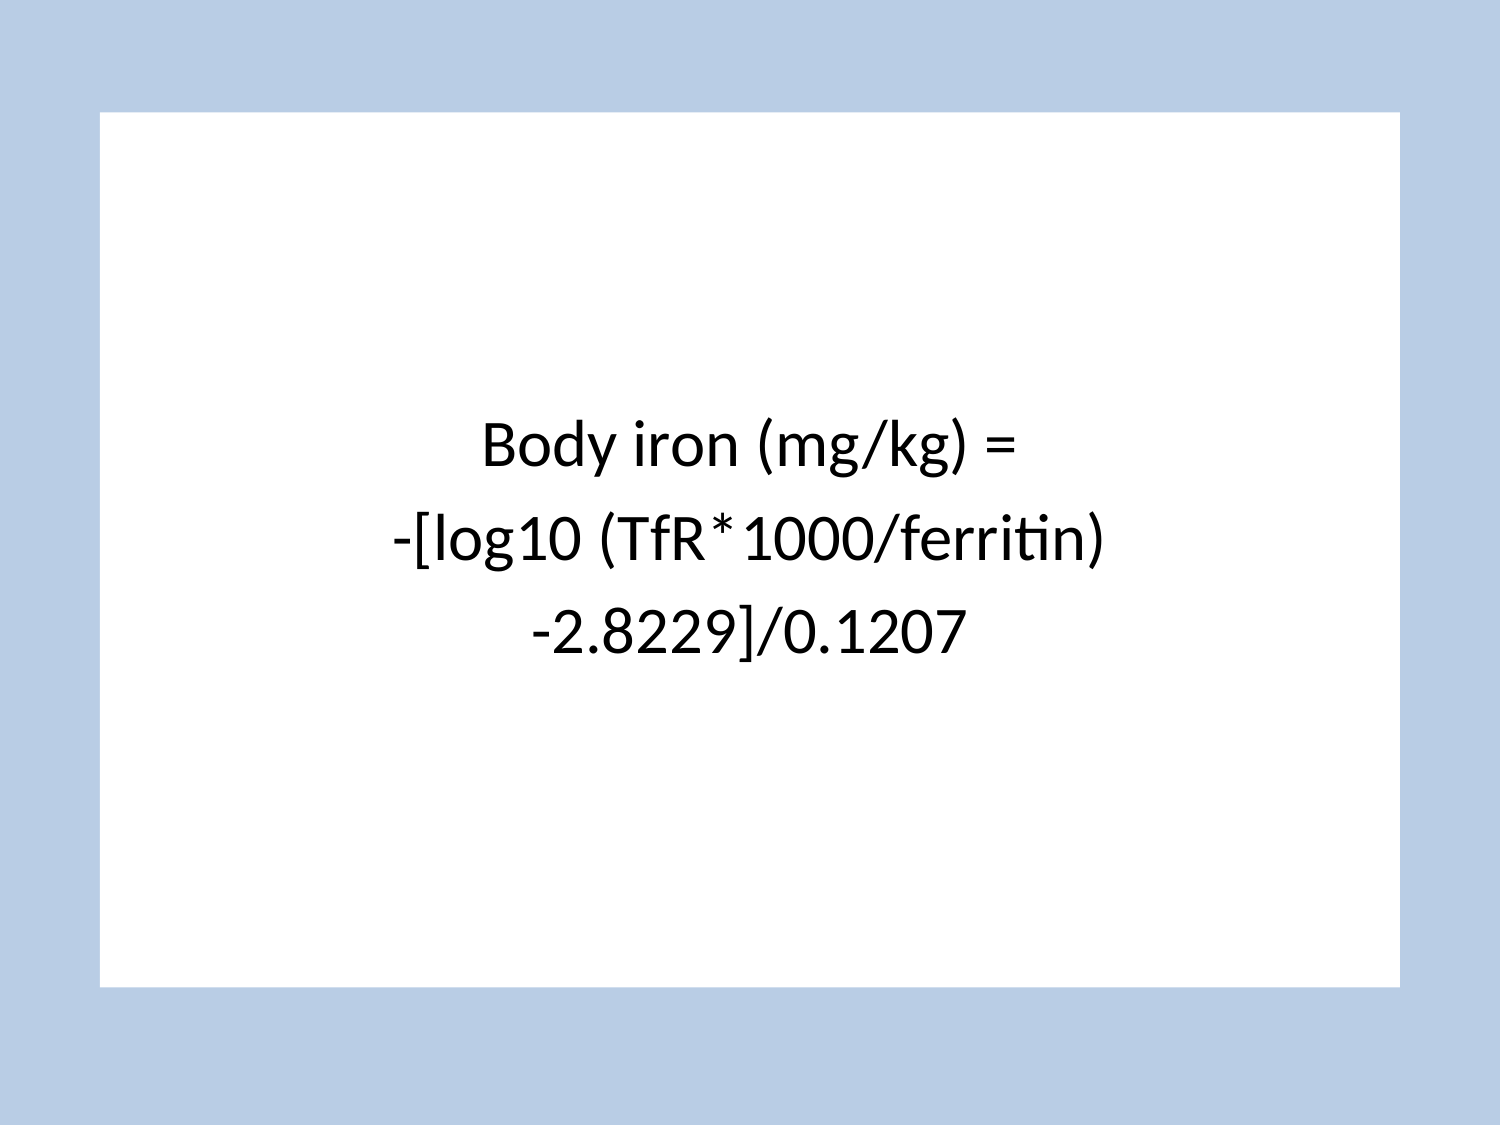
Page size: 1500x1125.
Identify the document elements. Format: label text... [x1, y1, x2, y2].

subtitle Body iron (mg/kg) = -[log10 (TfR*1000/ferritin) -2.8229]/0.1207 [99, 112, 1400, 988]
